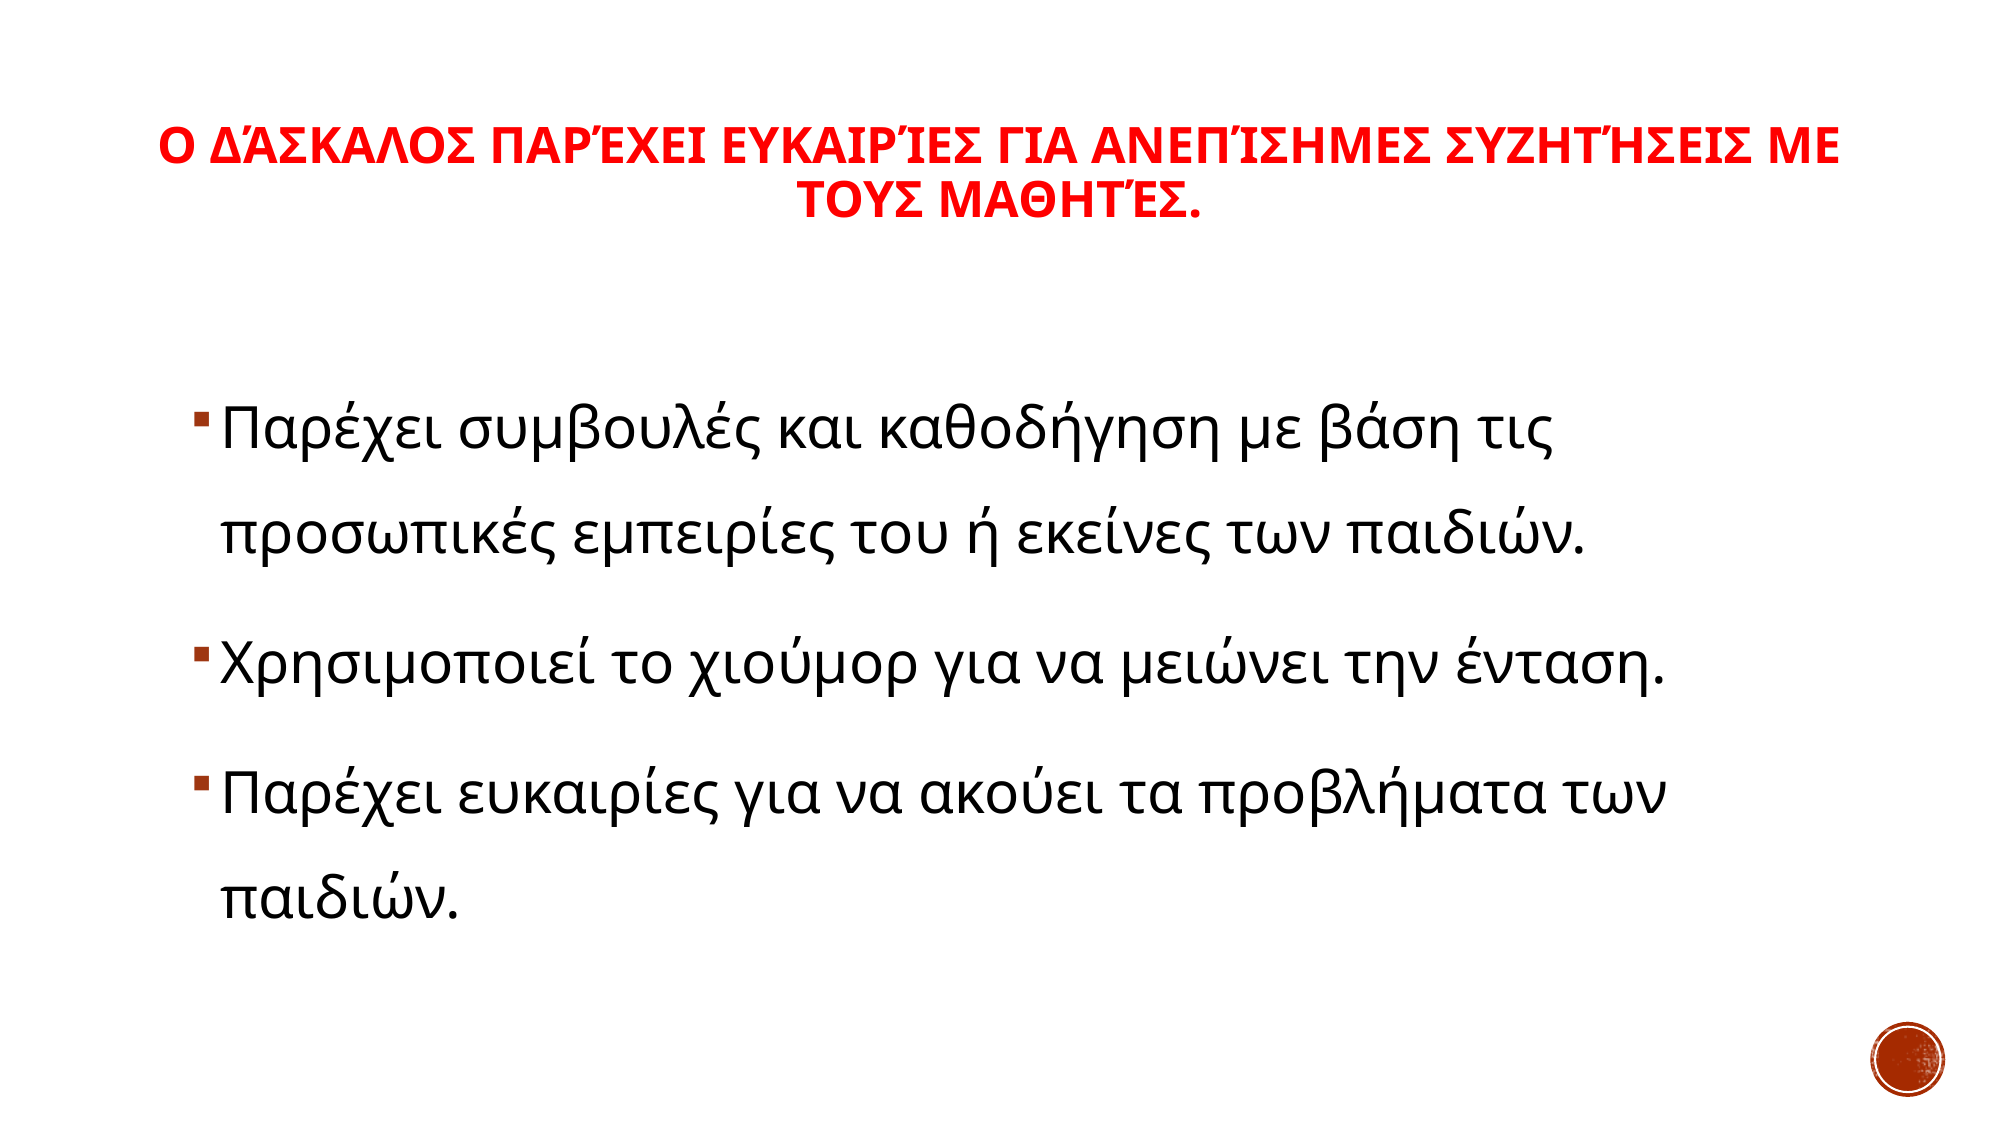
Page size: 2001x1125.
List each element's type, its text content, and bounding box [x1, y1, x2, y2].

title Ο δάσκαλος παρέχει ευκαιρίες για ανεπίσημες συζητήσεις με τους μαθητές. [137, 112, 1863, 296]
list Παρέχει συμβουλές και καθοδήγηση με βάση τις προσωπικές εμπειρίες του ή εκείνες των παιδιών. Χρησιμοποιεί το χιούμορ για να μειώνει την ένταση. Παρέχει ευκαιρίες για να ακούει τα προβλήματα των παιδιών. [175, 348, 1826, 1013]
